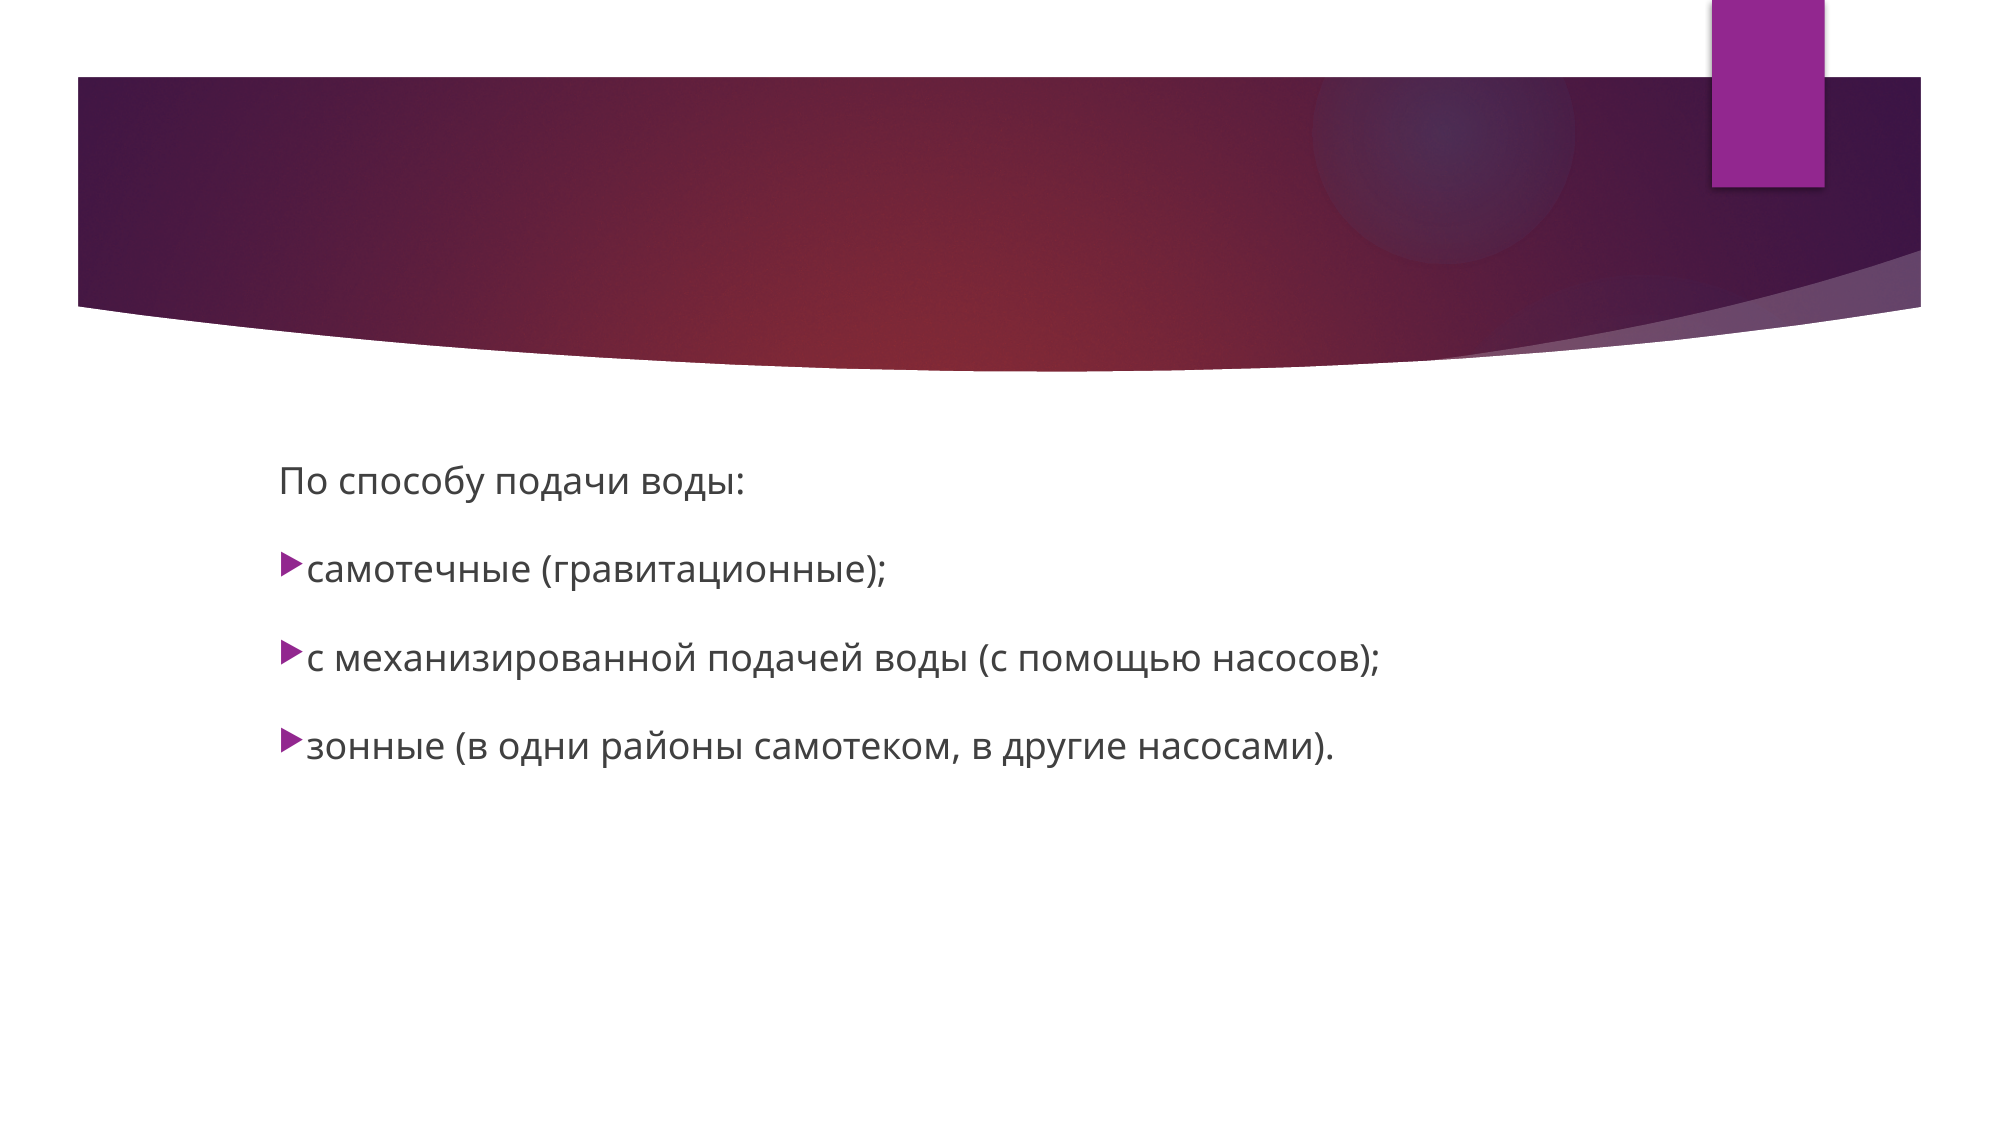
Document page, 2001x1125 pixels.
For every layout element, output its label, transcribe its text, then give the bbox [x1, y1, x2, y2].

list По способу подачи воды: самотечные (гравитационные); с механизированной подачей воды (с помощью насосов); зонные (в одни районы самотеком, в другие насосами). [189, 427, 1788, 988]
